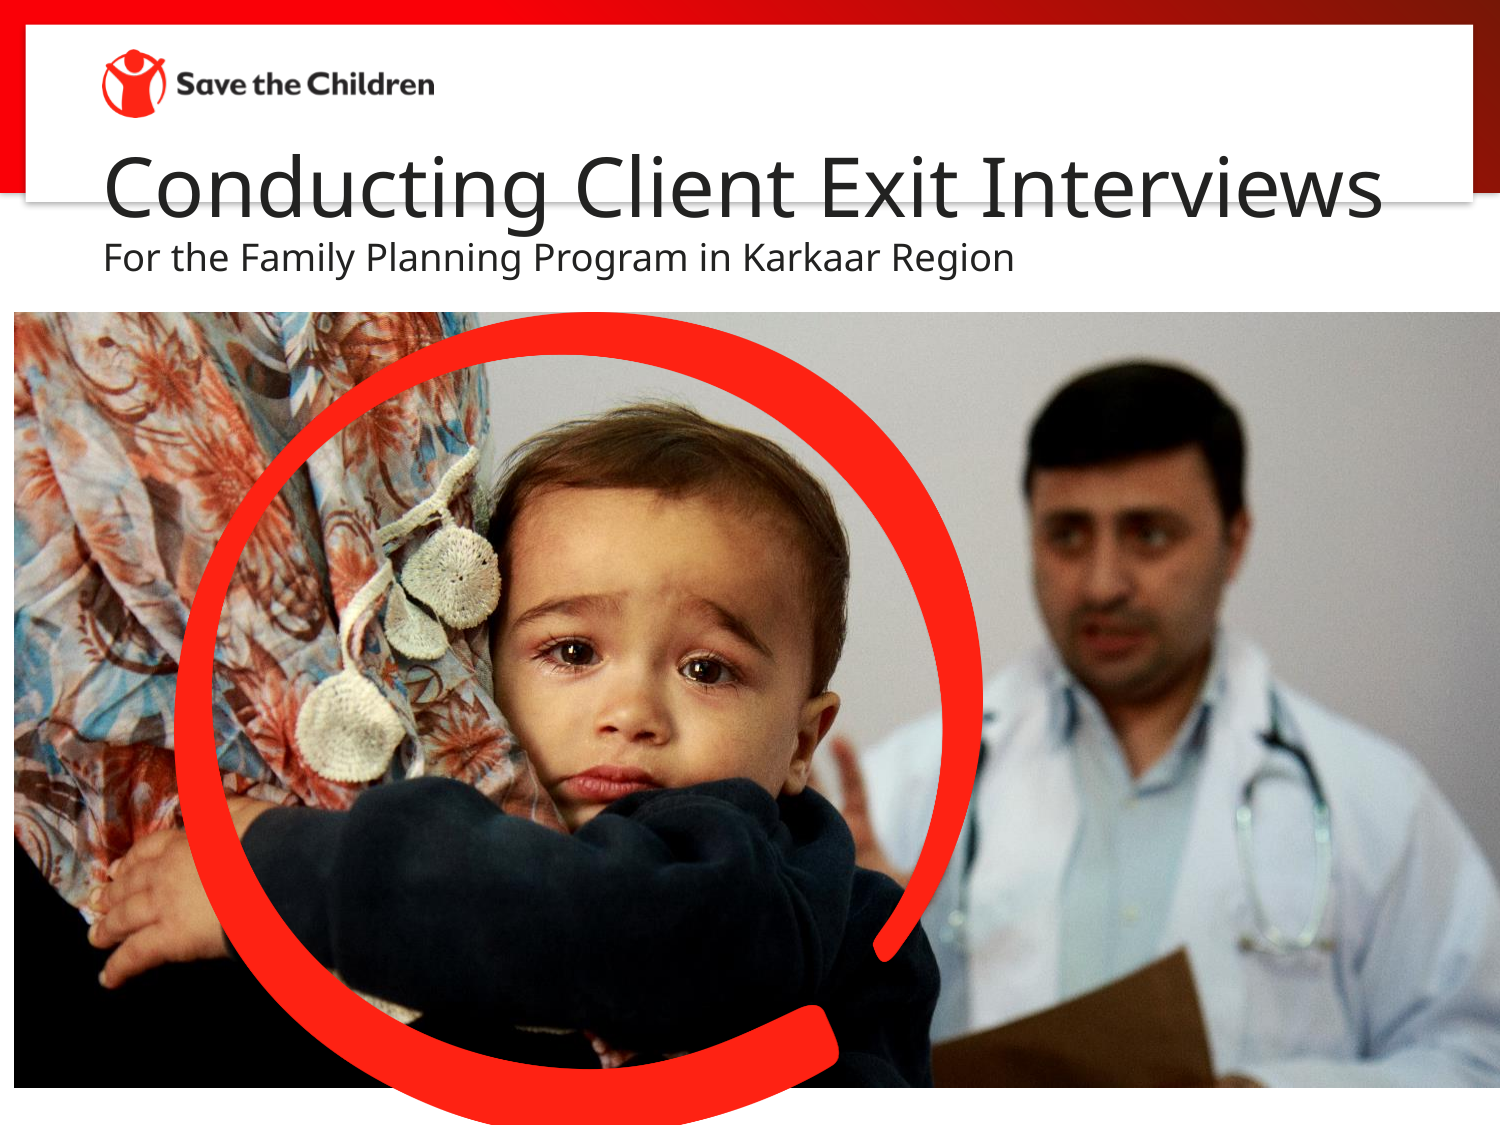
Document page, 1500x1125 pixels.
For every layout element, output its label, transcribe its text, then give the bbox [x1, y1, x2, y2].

title Conducting Client Exit Interviews For the Family Planning Program in Karkaar Region [102, 142, 1428, 310]
picture [14, 312, 1500, 1125]
picture [102, 49, 434, 118]
